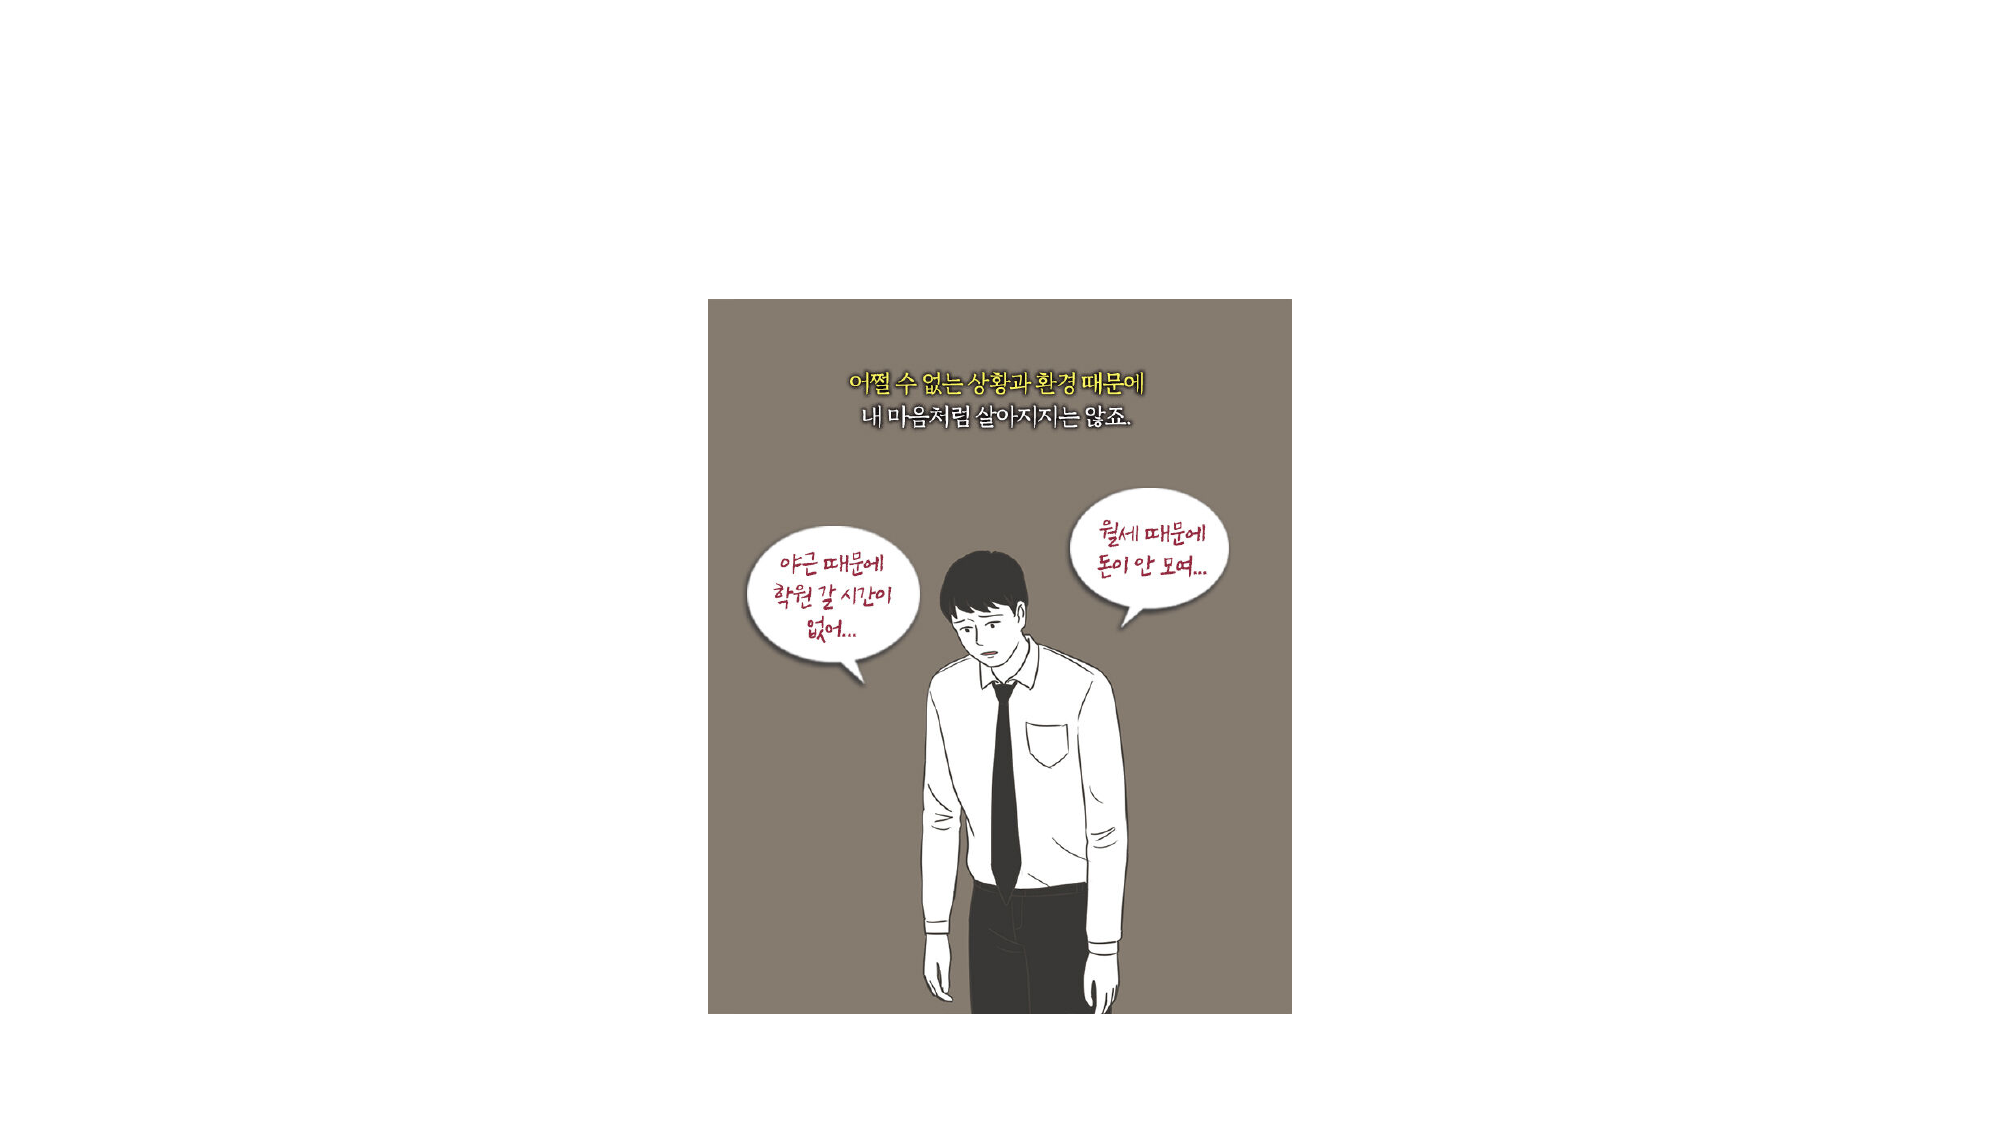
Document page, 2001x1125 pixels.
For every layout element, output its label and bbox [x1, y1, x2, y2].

list [707, 299, 1292, 1014]
